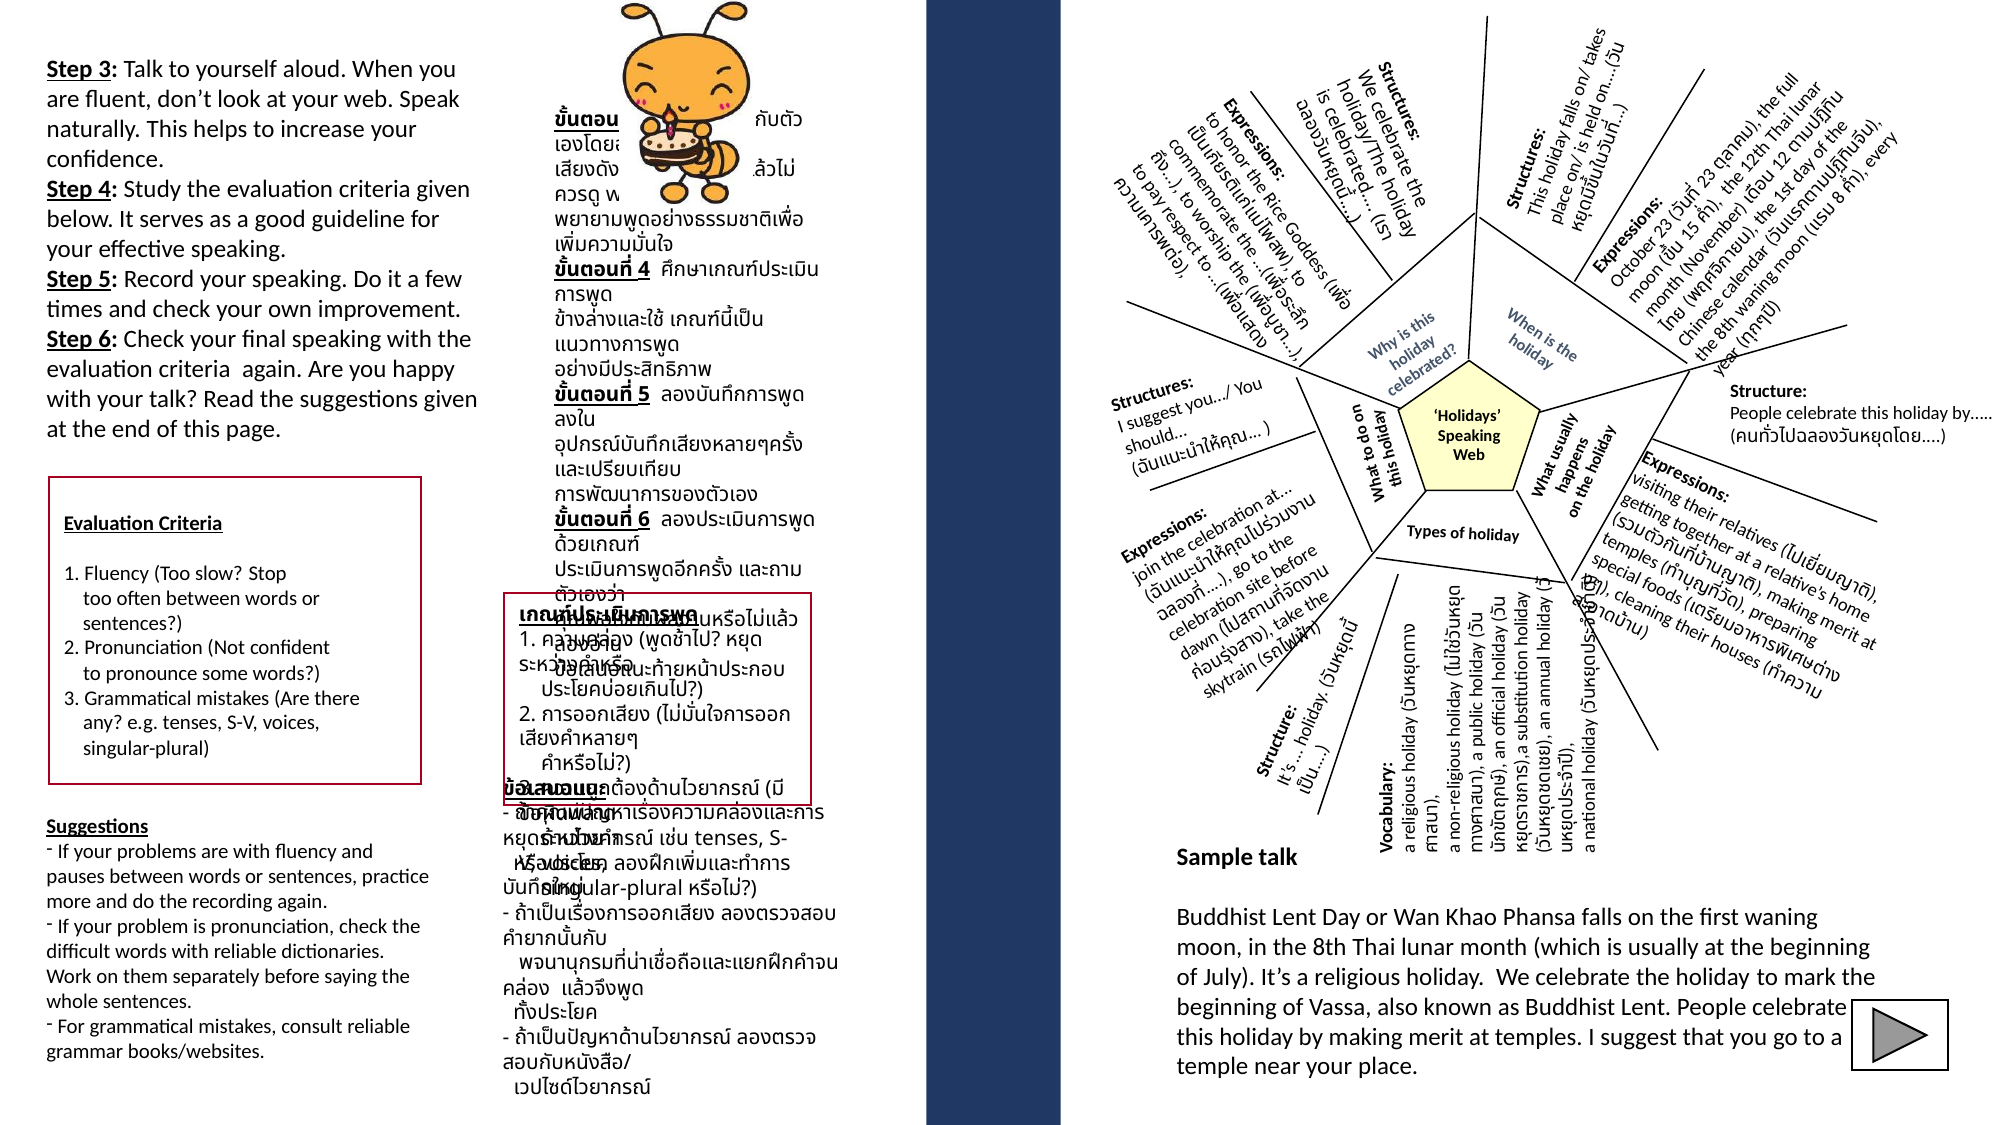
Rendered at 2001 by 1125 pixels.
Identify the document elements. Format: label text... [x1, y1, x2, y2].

text_box Expressions: October 23 (วันที่ 23 ตุลาคม), the full moon (ขึ้น 15 ค่ำ), the 12th Thai lunar month (November) เดือน 12 ตามปฏิทินไทย (พฤศจิกายน), the 1st day of the Chinese calendar (วันแรกตามปฏิทินจีน), the 8th waning moon (แรม 8 ค่ำ), every year (ทุกๆปี) [1571, 9, 1944, 397]
text_box Expressions: join the celebration at... (ฉันแนะนำให้คุณไปร่วมงานฉลองที่....), go to the celebration site before dawn (ไปสถานที่จัดงานก่อนรุ่งสาง), take the skytrain (รถไฟฟ้า) [1099, 435, 1377, 718]
text_box ‘Holidays’ Speaking Web [1395, 395, 1552, 473]
text_box Structures: This holiday falls on/ takes place on/ is held on….(วันหยุดมีขึ้นในวันที่...) [1487, 0, 1667, 251]
text_box Vocabulary: a religious holiday (วันหยุดทางศาสนา), a non-religious holiday (ไม่ใช่วันหยุดทางศาสนา), a public holiday (วันนักขัตฤกษ์), an official holiday (วันหยุดราชการ),a substitution holiday (วันหยุดชดเชย), an annual holiday (วันหยุดประจำปี), a national holiday (วันหยุดประจำชาติ) [1366, 559, 1606, 869]
text_box Structures: I suggest you…/ You should… (ฉันแนะนำให้คุณ... ) [1091, 351, 1304, 492]
text_box Structure: It’s … holiday. (วันหยุดนี้เป็น....) [1237, 552, 1433, 824]
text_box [31, 45, 854, 1071]
text_box Structures: We celebrate the holiday/The holiday is celebrated…. (เราฉลองวันหยุดนี้....) [1279, 41, 1484, 282]
text_box Types of holiday [1385, 509, 1541, 555]
text_box What to do on this holiday [1329, 371, 1422, 531]
text_box Expressions: visiting their relatives (ไปเยี่ยมญาติ), getting together at a relative’s home (รวมตัวกันที่บ้านญาติ), making merit at temples (ทำบุญที่วัด), preparing special foods (เตรียมอาหารพิเศษต่างงๆ), cleaning their houses (ทำความสะอาดบ้าน) [1552, 431, 1929, 750]
text_box [925, 0, 1062, 1125]
text_box Sample talk Buddhist Lent Day or Wan Khao Phansa falls on the first waning moon, in the 8th Thai lunar month (which is usually at the beginning of July). It’s a religious holiday. We celebrate the holiday to mark the beginning of Vassa, also known as Buddhist Lent. People celebrate this holiday by making merit at temples. I suggest that you go to a temple near your place. [1161, 833, 1895, 1118]
text_box What usually happens on the holiday [1506, 390, 1638, 549]
picture [619, 0, 753, 206]
text_box [1419, 473, 1519, 491]
text_box [1419, 360, 1519, 395]
text_box Why is this holiday celebrated? [1330, 279, 1490, 409]
text_box Structure: People celebrate this holiday by….. (คนทั่วไปฉลองวันหยุดโดย....) [1715, 371, 2000, 476]
text_box When is the holiday [1459, 277, 1616, 409]
text_box [1895, 999, 1949, 1071]
text_box Expressions: to honor the Rice Goddess (เพื่อเป็นเกียรติแก่แม่โพสพ), to commemorate the …(เพื่อระลึกถึง...), to worship the (เพื่อบูชา...), to pay respect to …(เพื่อแสดงความเคารพต่อ), [1095, 77, 1401, 409]
